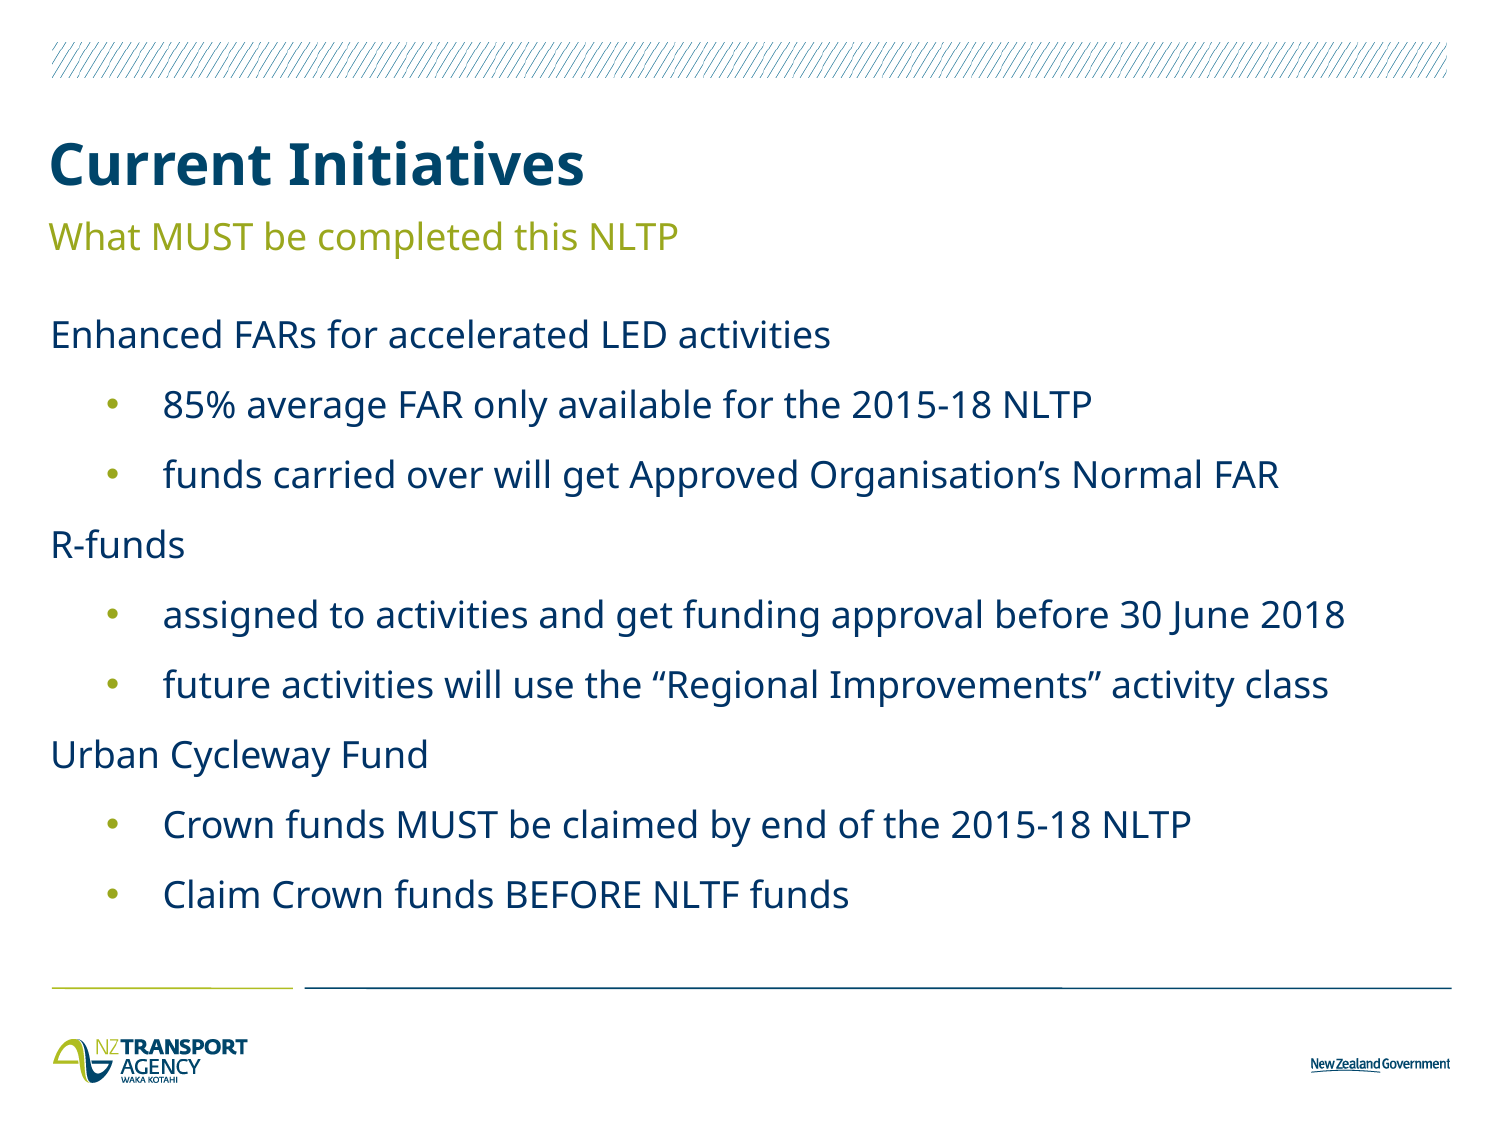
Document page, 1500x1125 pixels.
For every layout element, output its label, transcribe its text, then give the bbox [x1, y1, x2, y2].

picture [50, 42, 1447, 78]
picture [53, 1039, 1450, 1083]
picture [209, 1043, 216, 1051]
picture [145, 1039, 153, 1051]
picture [92, 1064, 108, 1073]
list Enhanced FARs for accelerated LED activities 85% average FAR only available for the 2015-18 NLTP funds carried over will get Approved Organisation’s Normal FAR R-funds assigned to activities and get funding approval before 30 June 2018 future activities will use the “Regional Improvements” activity class Urban Cycleway Fund Crown funds MUST be claimed by end of the 2015-18 NLTP Claim Crown funds BEFORE NLTF funds [34, 303, 1450, 859]
list What MUST be completed this NLTP [33, 210, 1450, 269]
title Current Initiatives [33, 101, 1450, 206]
